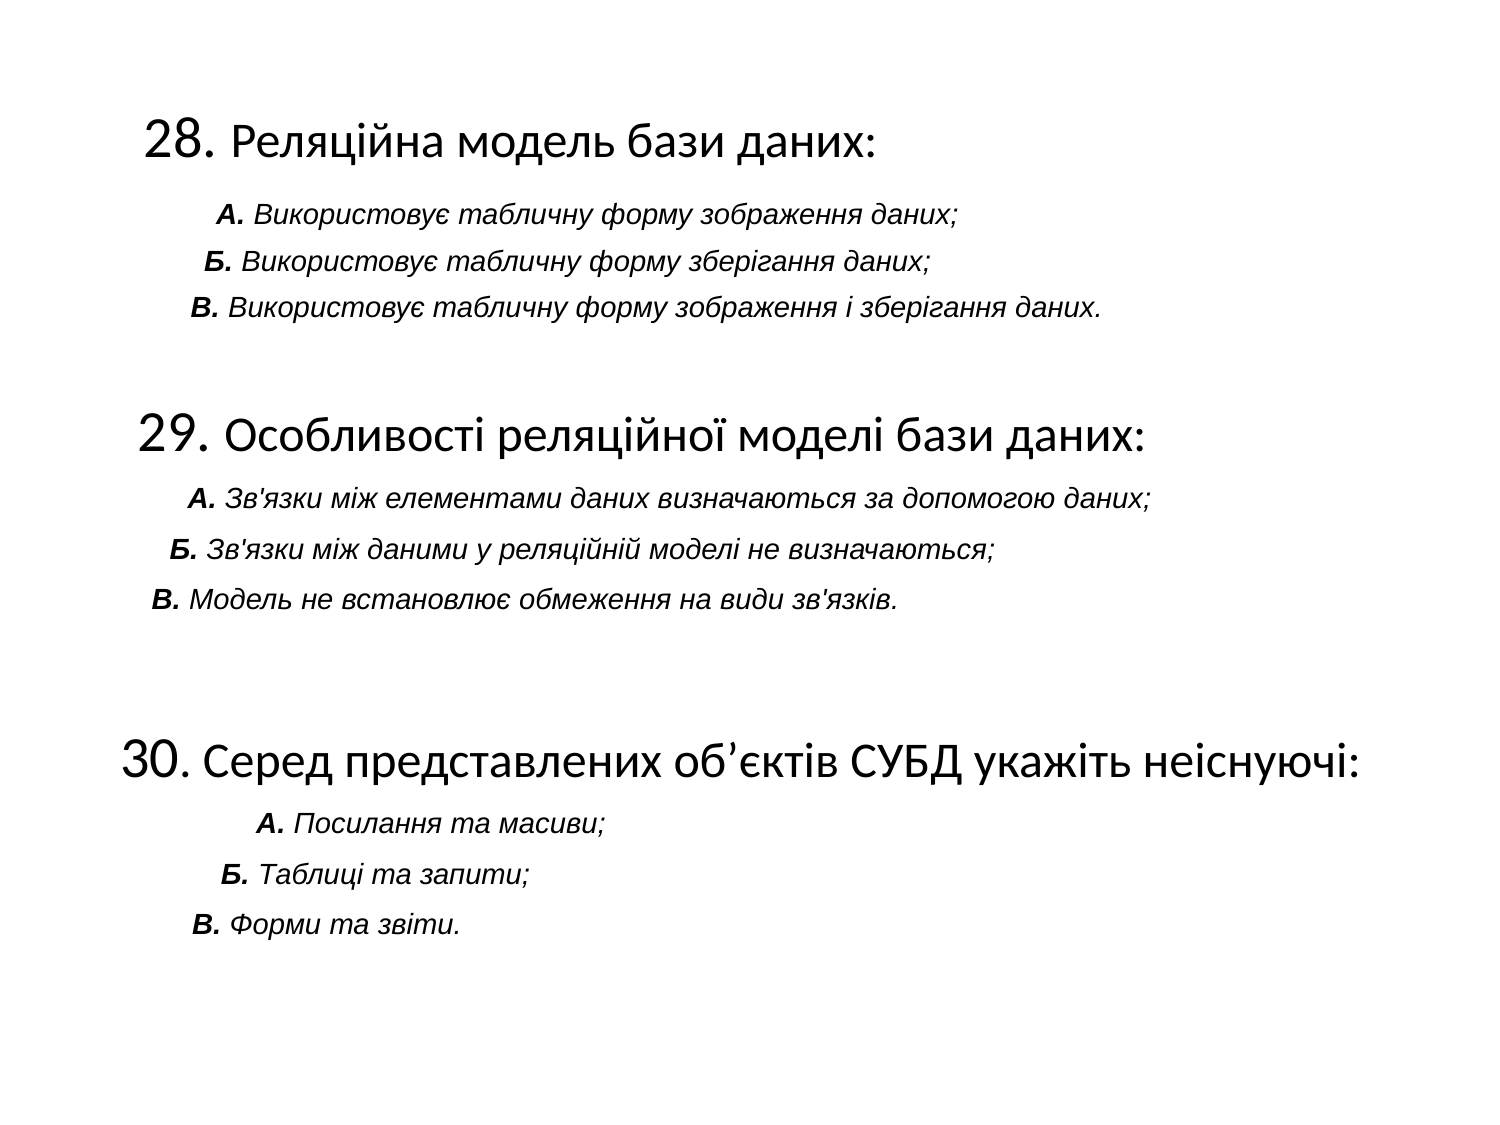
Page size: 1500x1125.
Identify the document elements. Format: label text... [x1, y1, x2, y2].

text_box Б. Використовує табличну форму зберігання даних; [189, 234, 947, 281]
text_box 30. Серед представлених об’єктів СУБД укажіть неіснуючі: [93, 711, 1400, 797]
text_box А. Посилання та масиви; [241, 797, 622, 847]
title 28. Реляційна модель бази даних: [0, 70, 1186, 258]
text_box В. Форми та звіти. [177, 898, 477, 948]
text_box 29. Особливості реляційної моделі бази даних: [122, 385, 1174, 471]
text_box В. Використовує табличну форму зображення і зберігання даних. [175, 281, 1223, 331]
text_box А. Використовує табличну форму зображення даних; [201, 187, 975, 238]
text_box А. Зв'язки між елементами даних визначаються за допомогою даних; [172, 471, 1168, 522]
text_box Б. Зв'язки між даними у реляційній моделі не визначаються; [154, 523, 1012, 573]
text_box В. Модель не встановлює обмеження на види зв'язків. [136, 573, 1159, 623]
text_box Б. Таблиці та запити; [206, 847, 546, 898]
